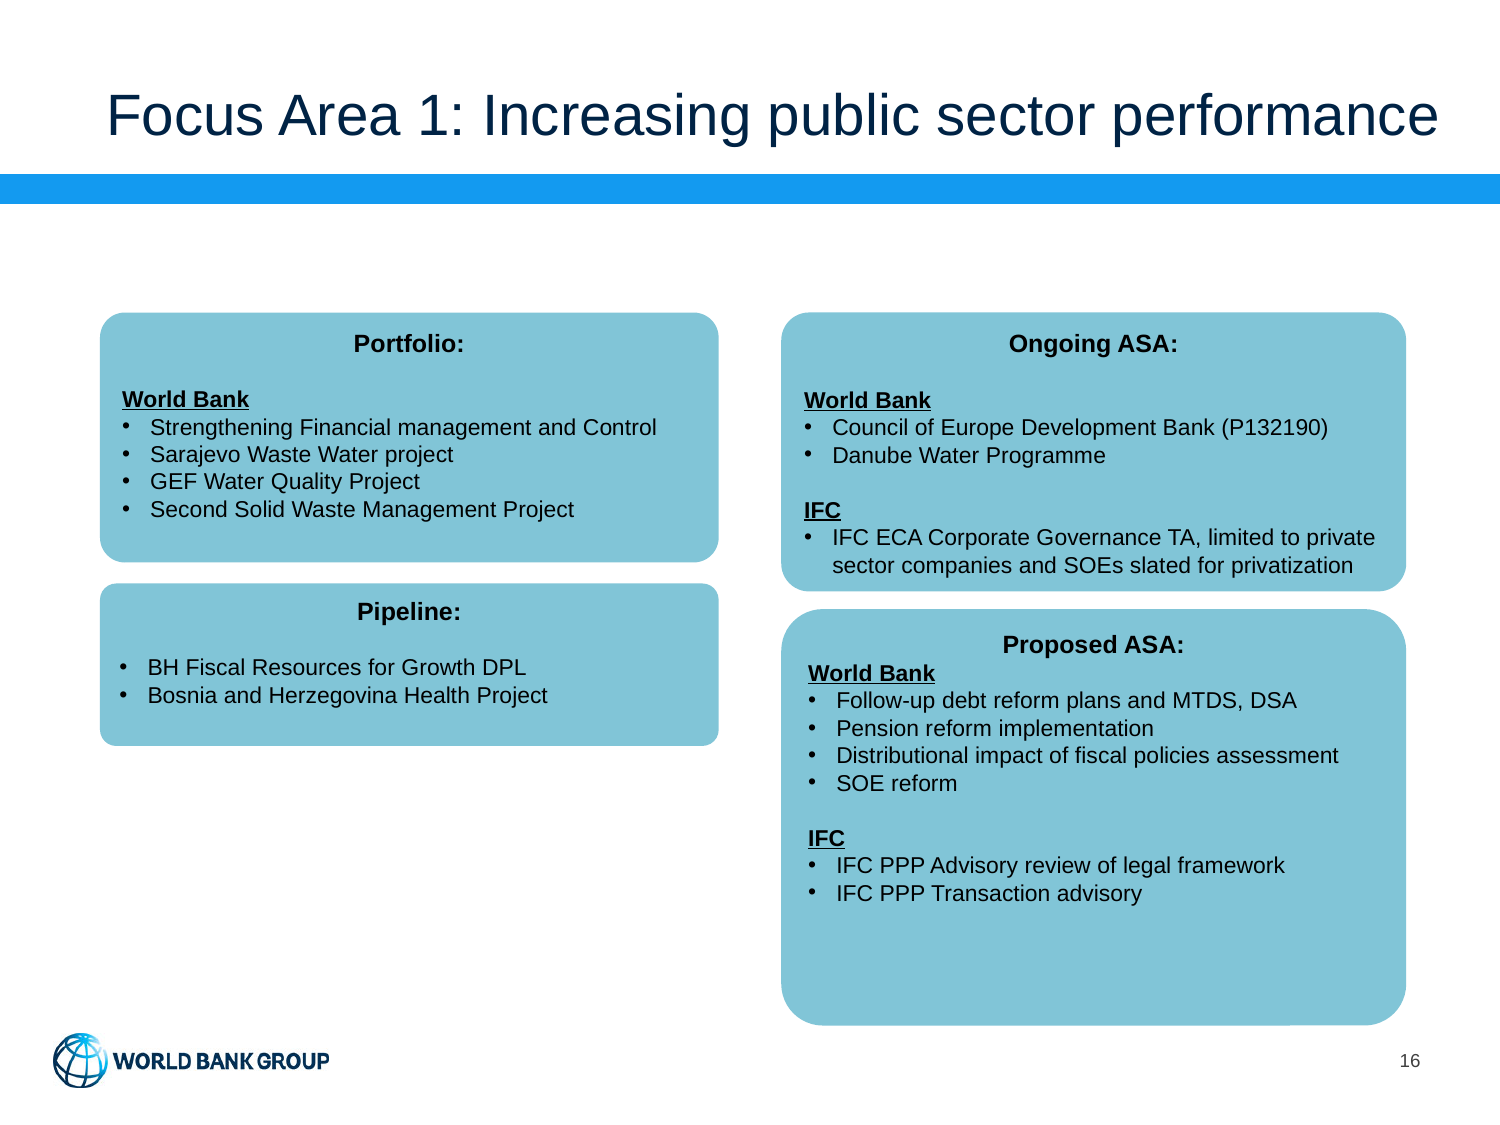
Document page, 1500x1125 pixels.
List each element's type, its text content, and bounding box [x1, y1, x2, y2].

text_box Portfolio: World Bank Strengthening Financial management and Control Sarajevo Waste Water project GEF Water Quality Project Second Solid Waste Management Project [97, 310, 721, 565]
slide_number 16 [1399, 1043, 1447, 1079]
text_box Proposed ASA: World Bank Follow-up debt reform plans and MTDS, DSA Pension reform implementation Distributional impact of fiscal policies assessment SOE reform IFC IFC PPP Advisory review of legal framework IFC PPP Transaction advisory [779, 606, 1409, 1028]
text_box Ongoing ASA: World Bank Council of Europe Development Bank (P132190) Danube Water Programme IFC IFC ECA Corporate Governance TA, limited to private sector companies and SOEs slated for privatization [779, 310, 1409, 594]
title Focus Area 1: Increasing public sector performance [106, 55, 1447, 150]
picture [77, 1045, 85, 1055]
picture [53, 1033, 329, 1088]
picture [0, 174, 1500, 204]
text_box Pipeline: BH Fiscal Resources for Growth DPL Bosnia and Herzegovina Health Project [97, 581, 721, 749]
picture [69, 1043, 79, 1050]
